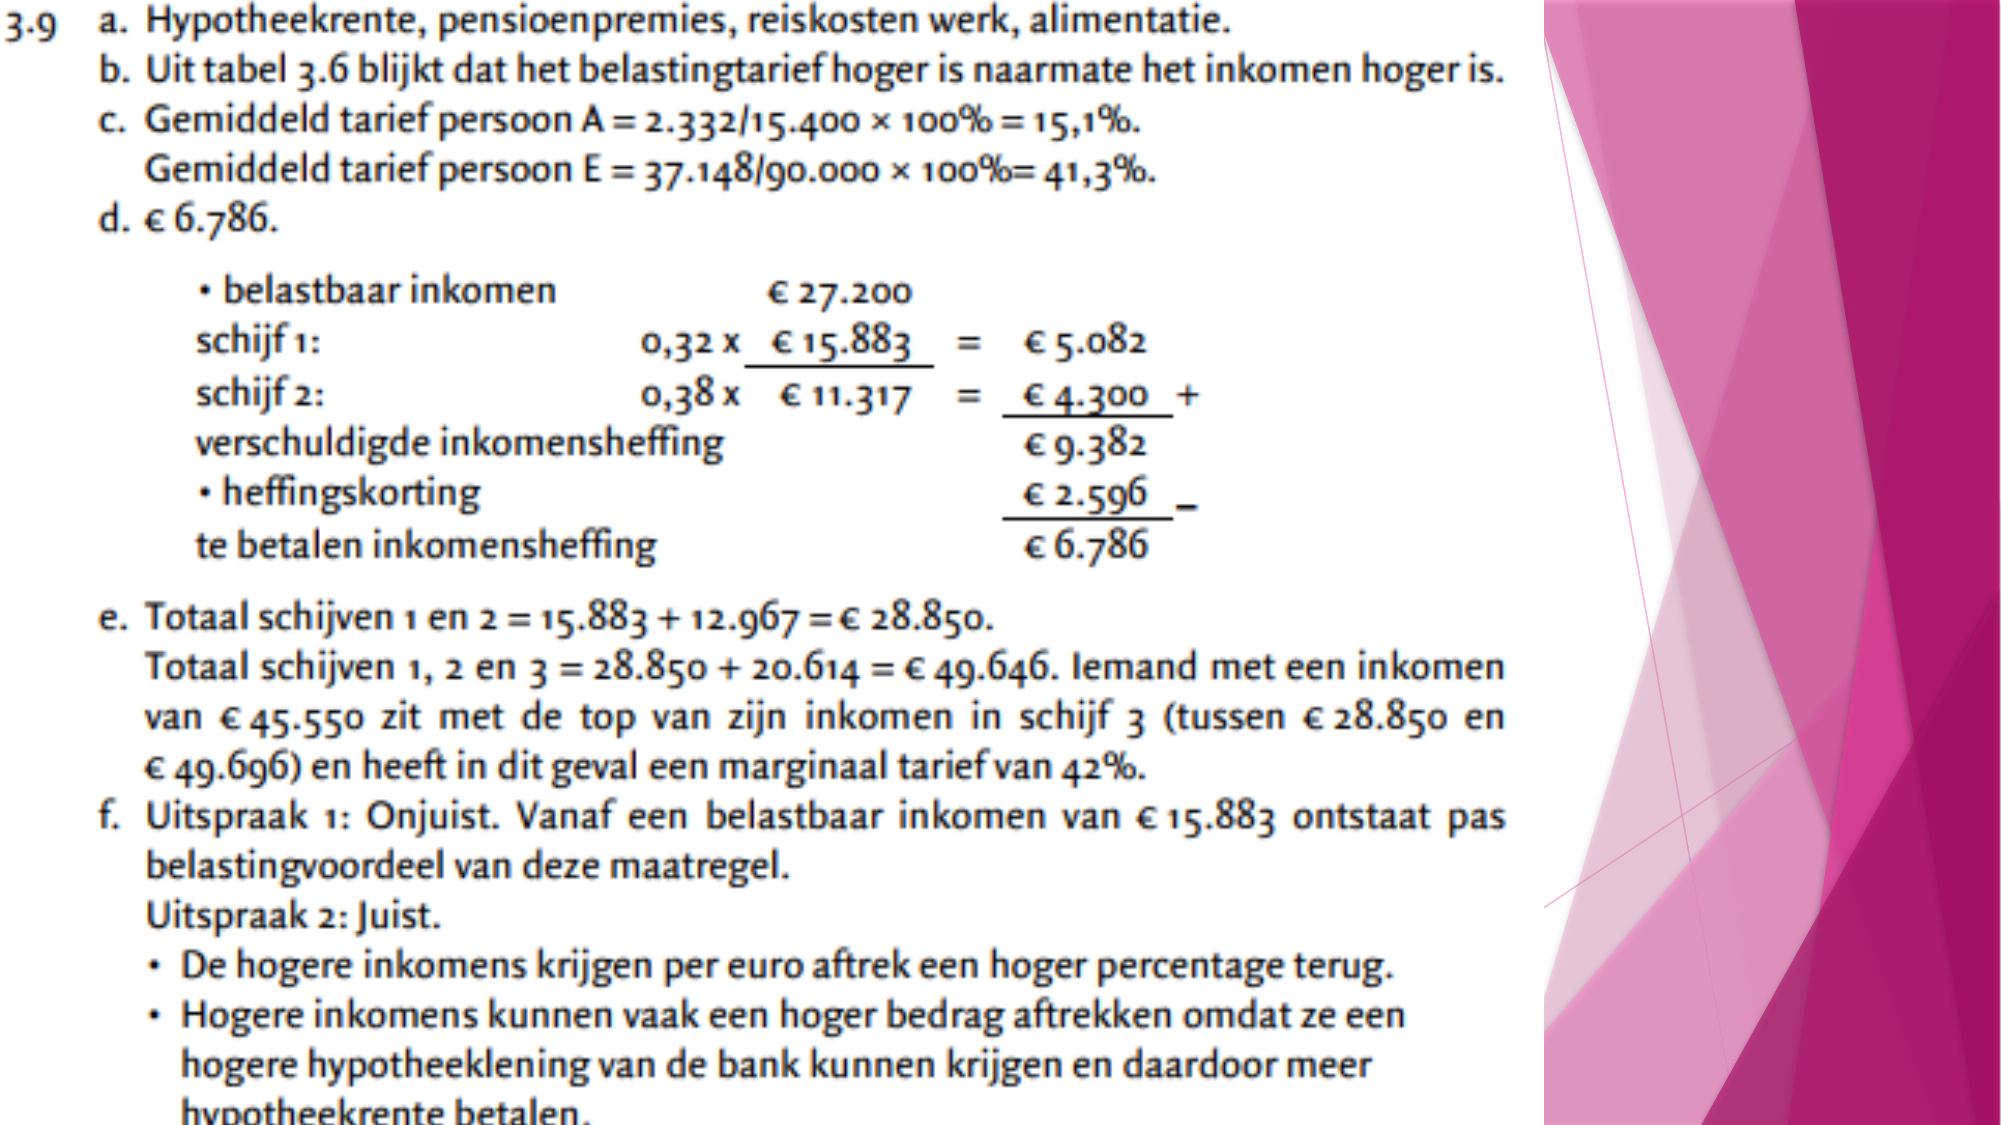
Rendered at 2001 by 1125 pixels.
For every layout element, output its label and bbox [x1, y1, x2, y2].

picture [0, 0, 1546, 1125]
